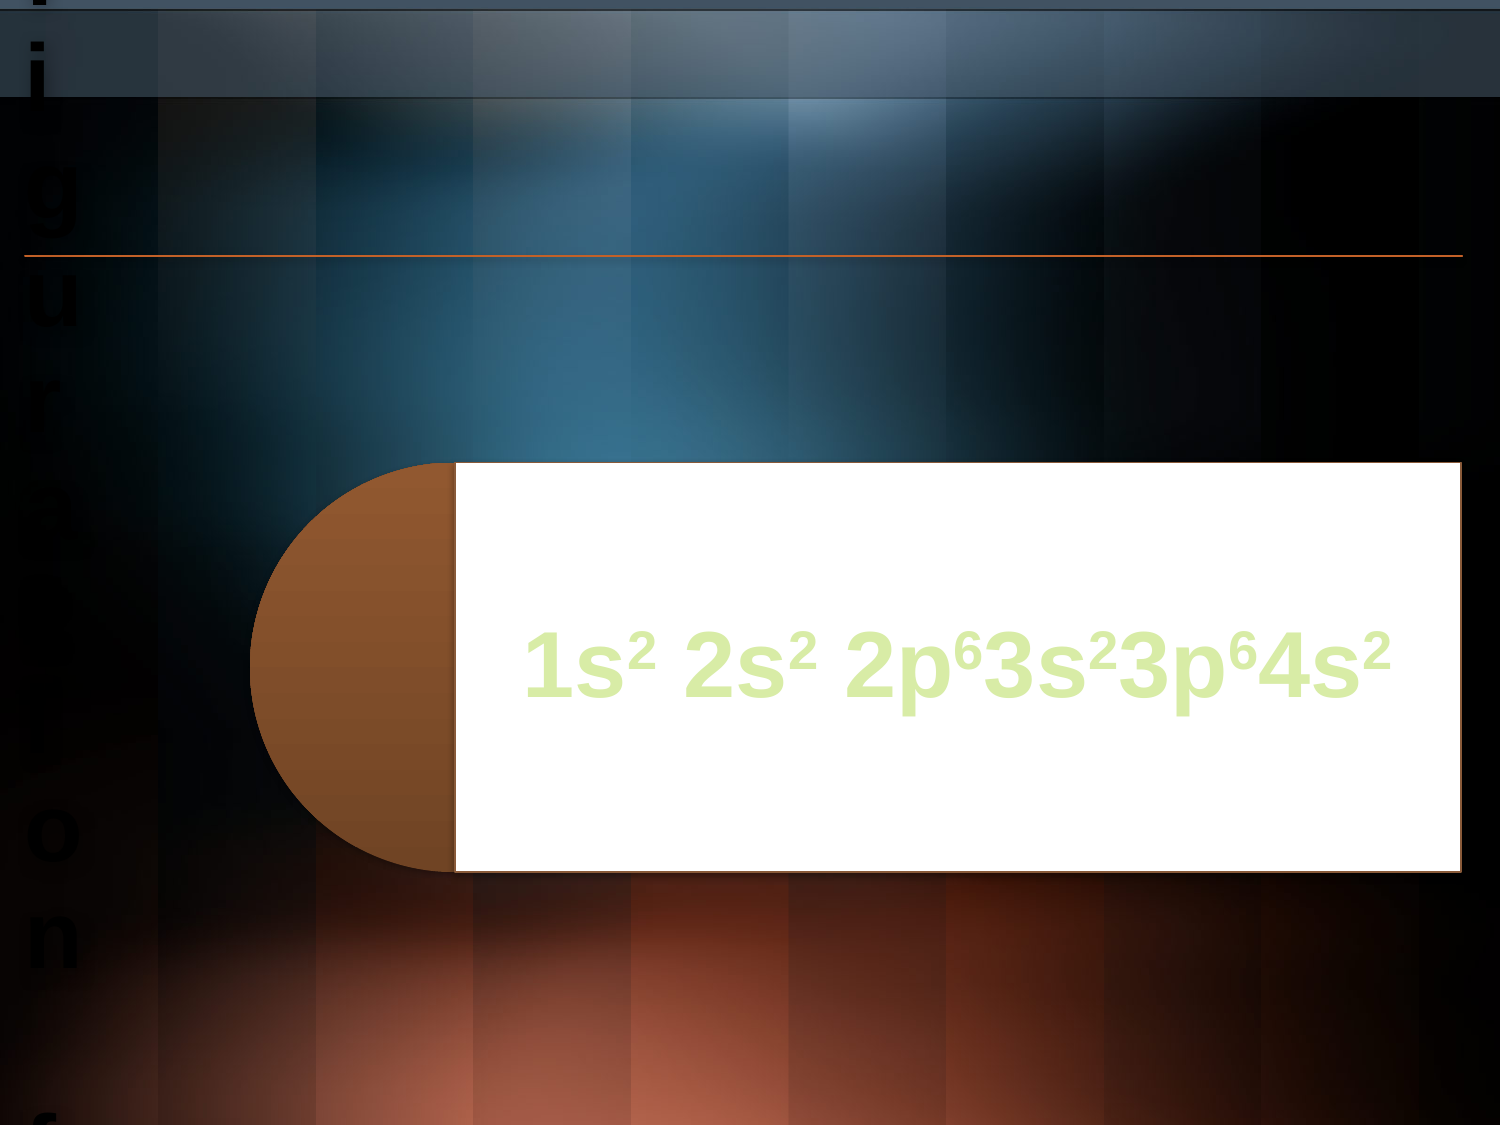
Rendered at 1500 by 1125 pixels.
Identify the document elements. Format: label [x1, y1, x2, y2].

text_box [24, 24, 1463, 951]
picture [0, 0, 1500, 1125]
text_box [454, 462, 1462, 873]
